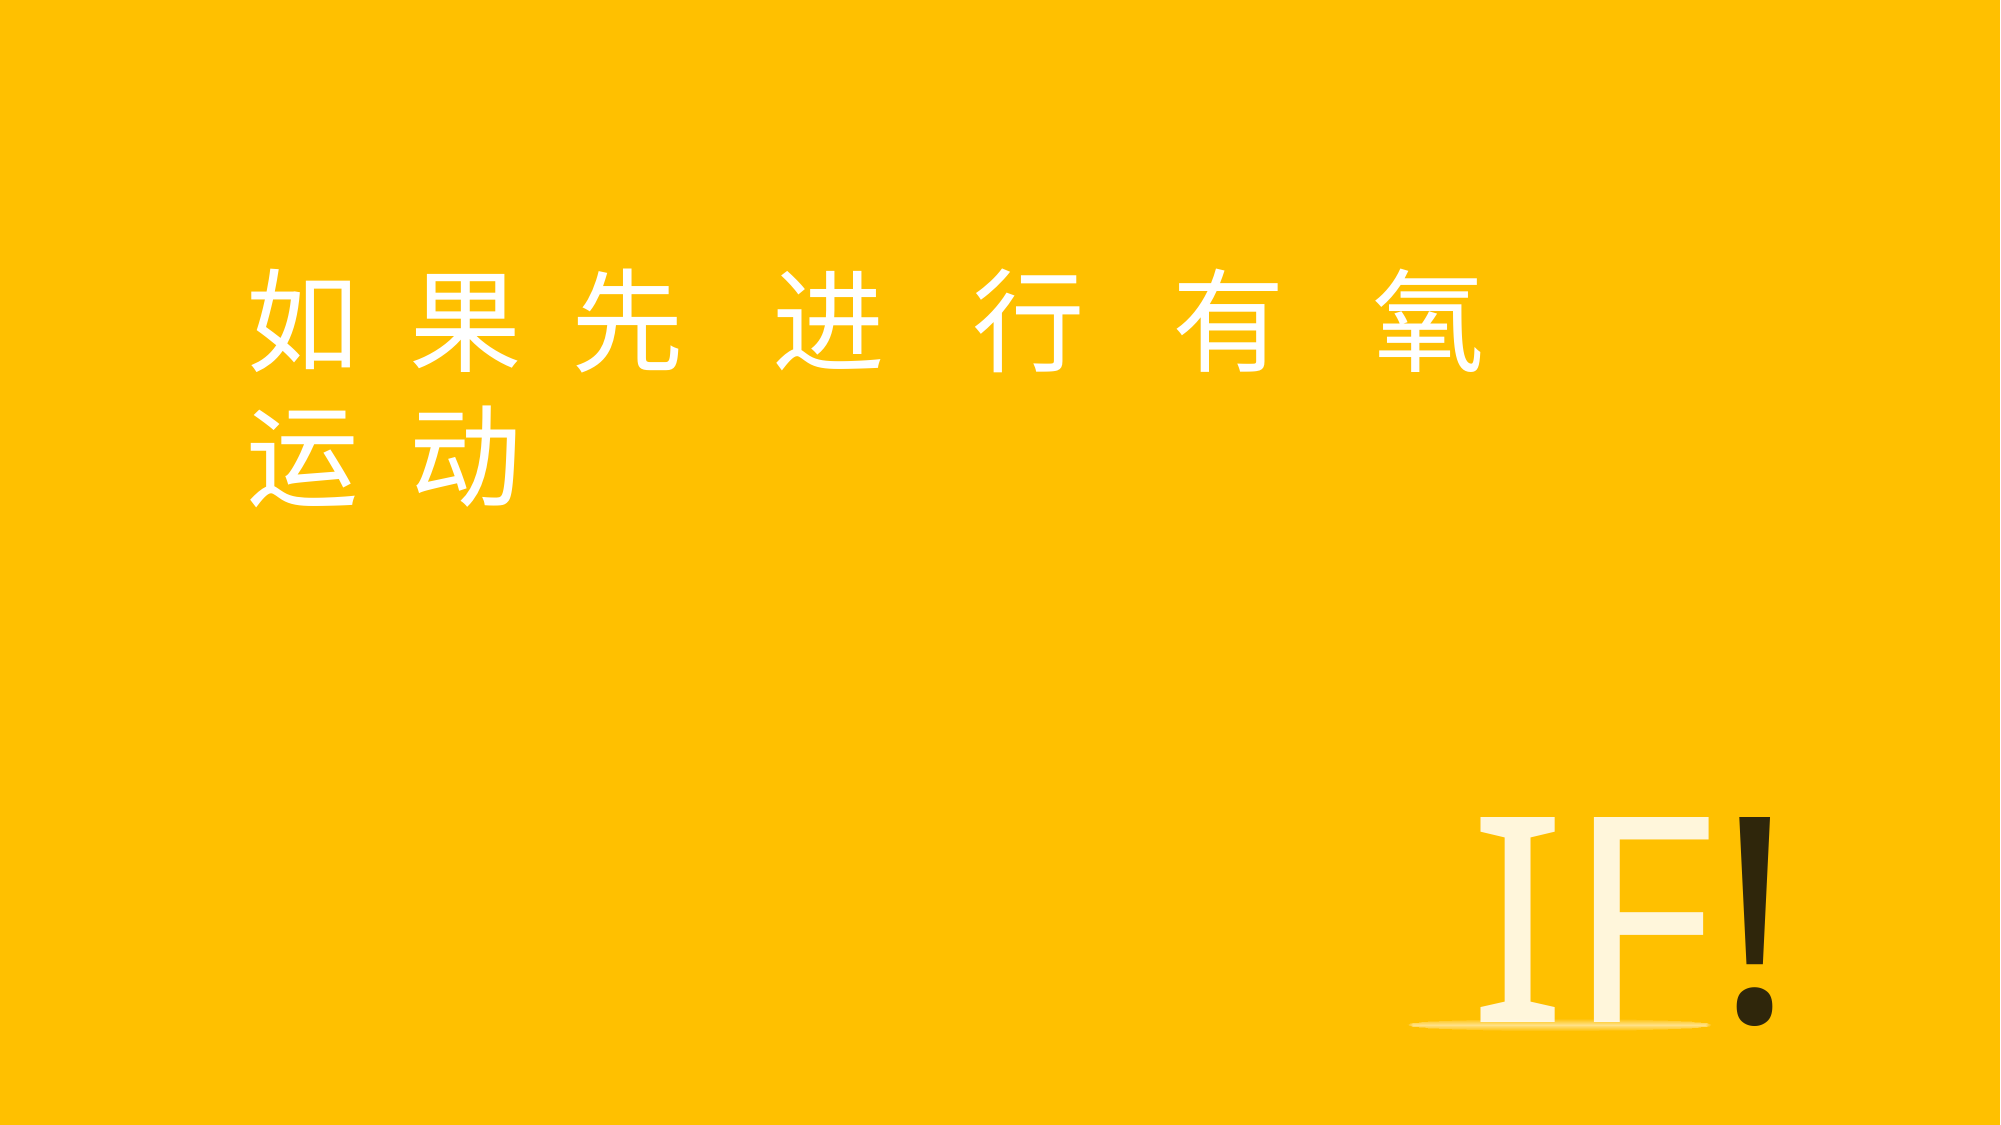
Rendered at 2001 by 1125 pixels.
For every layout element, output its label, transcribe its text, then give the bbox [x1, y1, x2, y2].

text_box IF! [1454, 727, 2000, 1088]
text_box [1405, 1017, 1714, 1032]
text_box 如 果 先 进 行 有 氧 运 动 [232, 243, 1676, 529]
